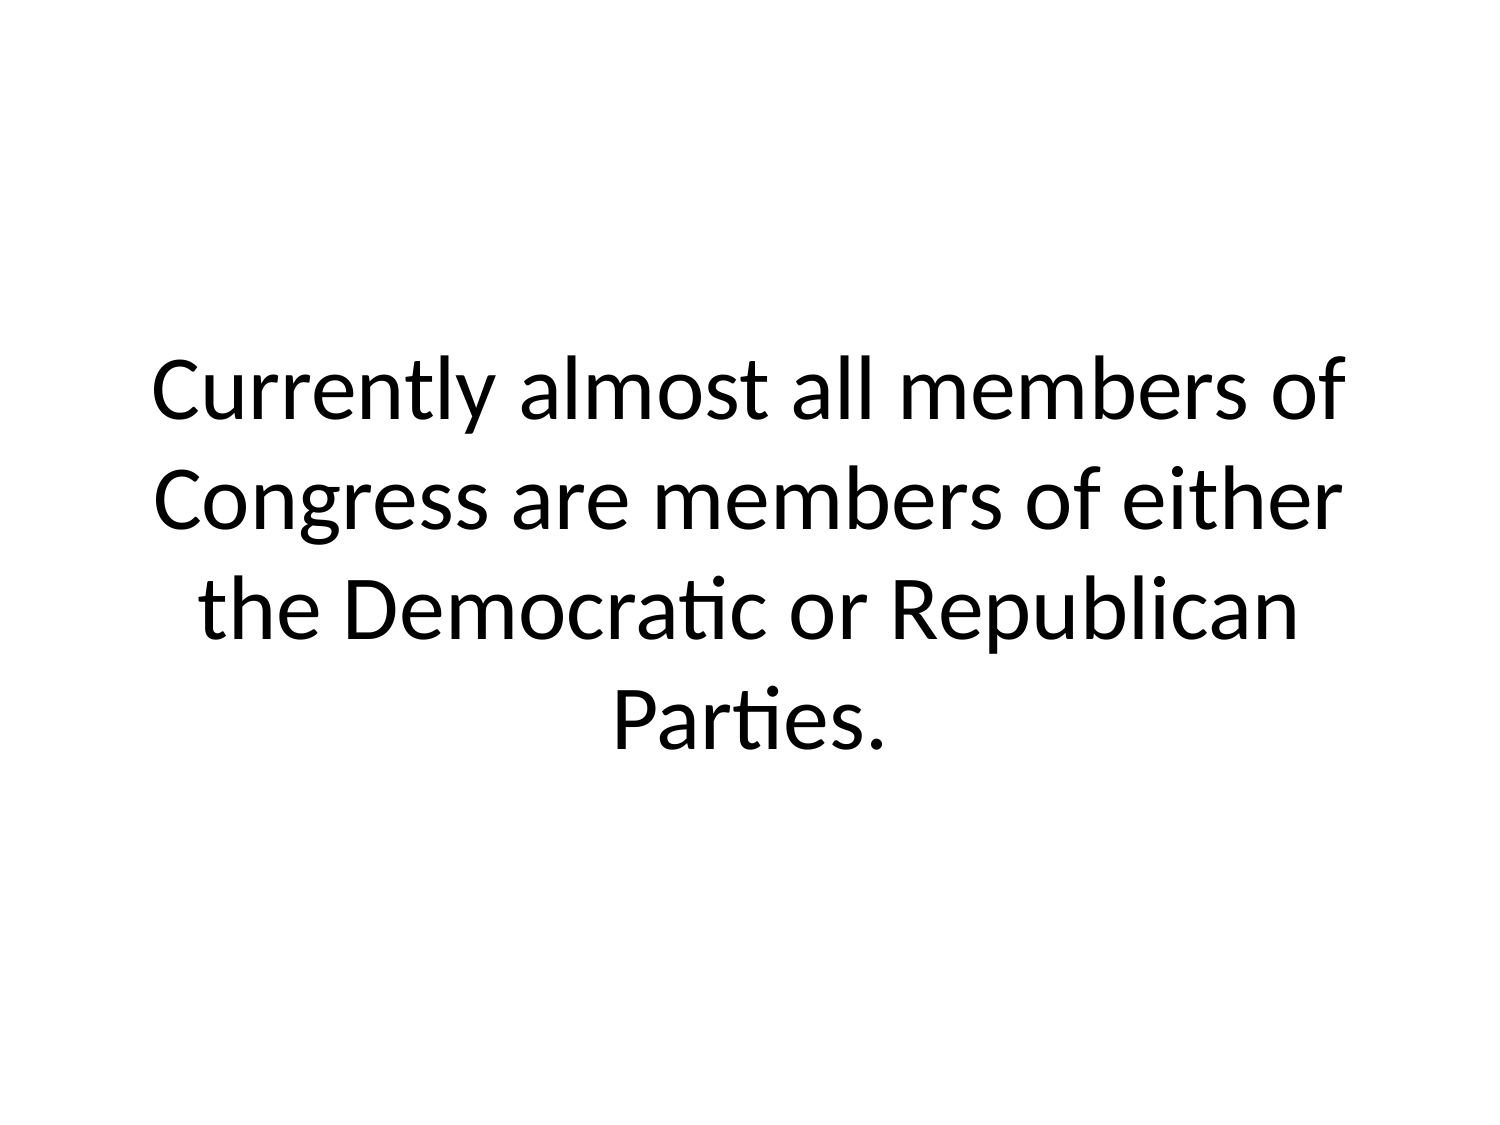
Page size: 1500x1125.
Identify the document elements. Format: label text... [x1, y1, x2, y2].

title Currently almost all members of Congress are members of either the Democratic or Republican Parties. [74, 44, 1426, 1051]
